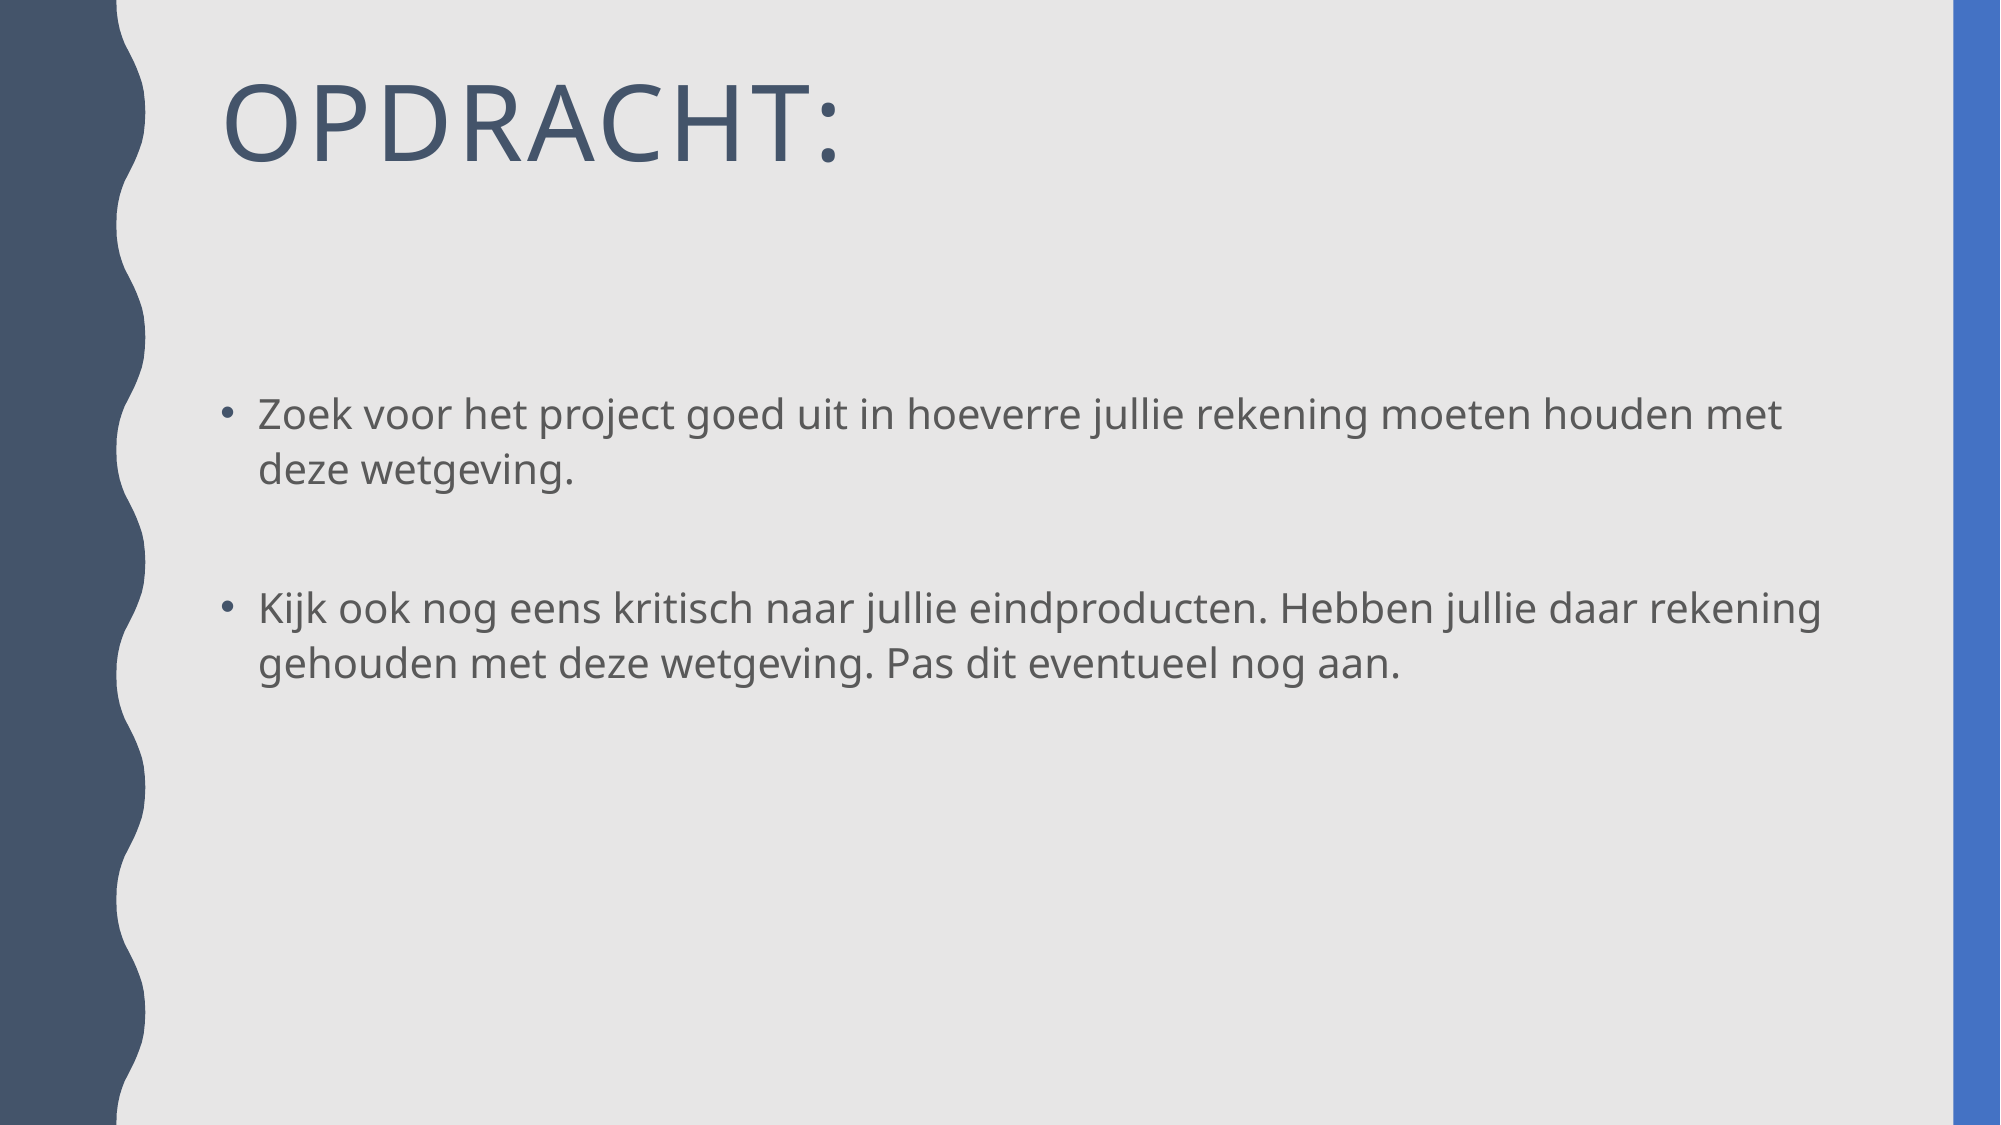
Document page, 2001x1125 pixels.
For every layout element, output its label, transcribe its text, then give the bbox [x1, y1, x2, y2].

list Zoek voor het project goed uit in hoeverre jullie rekening moeten houden met deze wetgeving. Kijk ook nog eens kritisch naar jullie eindproducten. Hebben jullie daar rekening gehouden met deze wetgeving. Pas dit eventueel nog aan. [205, 375, 1875, 965]
title Opdracht: [205, 62, 1875, 308]
